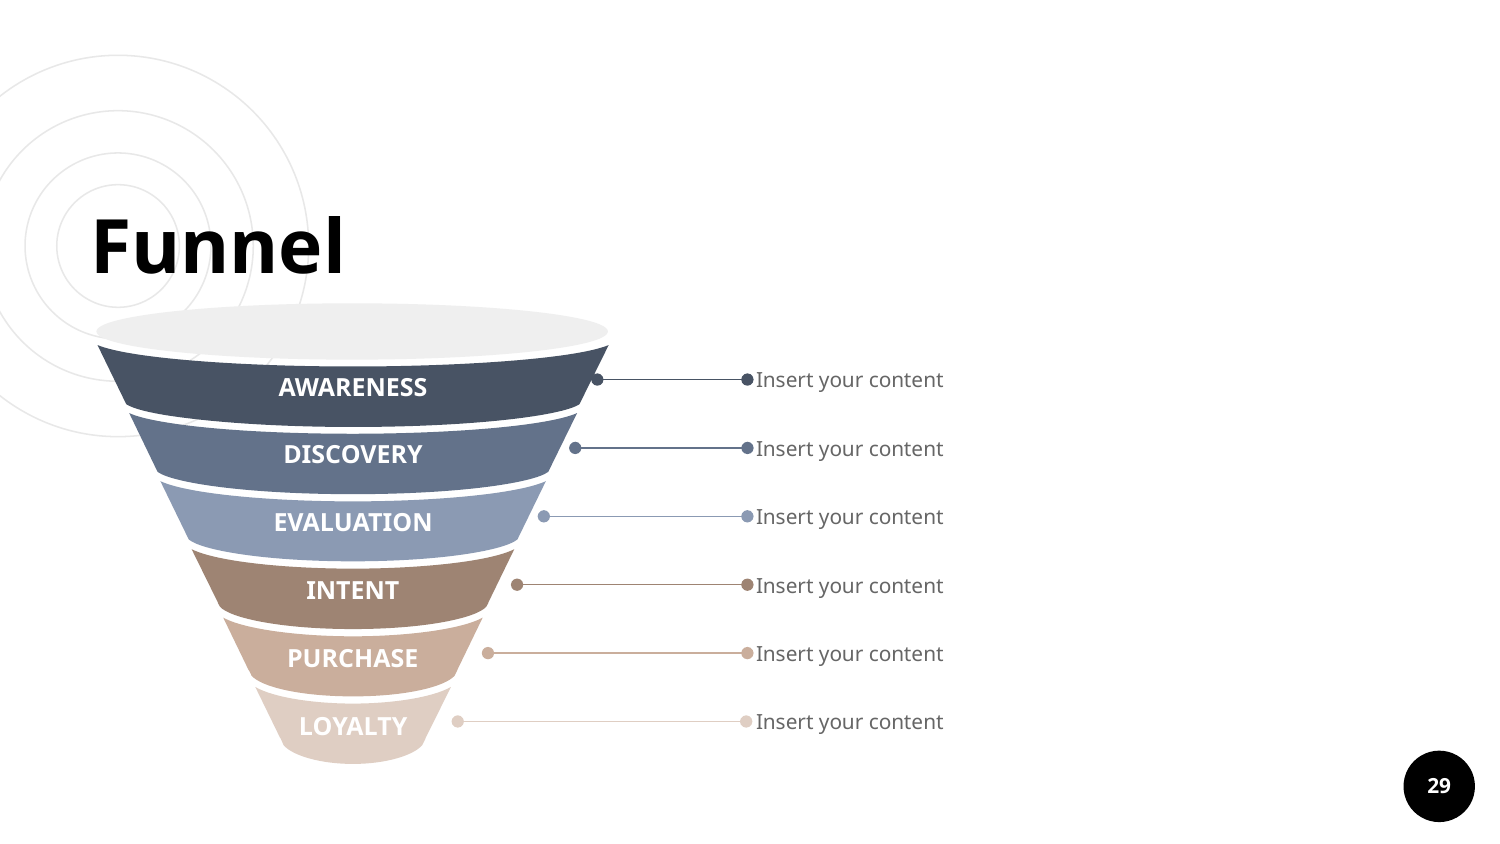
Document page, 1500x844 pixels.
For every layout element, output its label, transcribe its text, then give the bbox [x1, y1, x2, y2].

text_box Insert your content [756, 423, 1152, 473]
text_box Insert your content [756, 697, 1152, 746]
text_box Insert your content [756, 355, 1152, 404]
text_box Insert your content [756, 491, 1152, 541]
text_box Insert your content [756, 560, 1152, 610]
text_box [96, 303, 609, 765]
slide_number 29 [1403, 750, 1475, 823]
title Funnel [75, 191, 932, 304]
text_box Insert your content [756, 628, 1152, 678]
